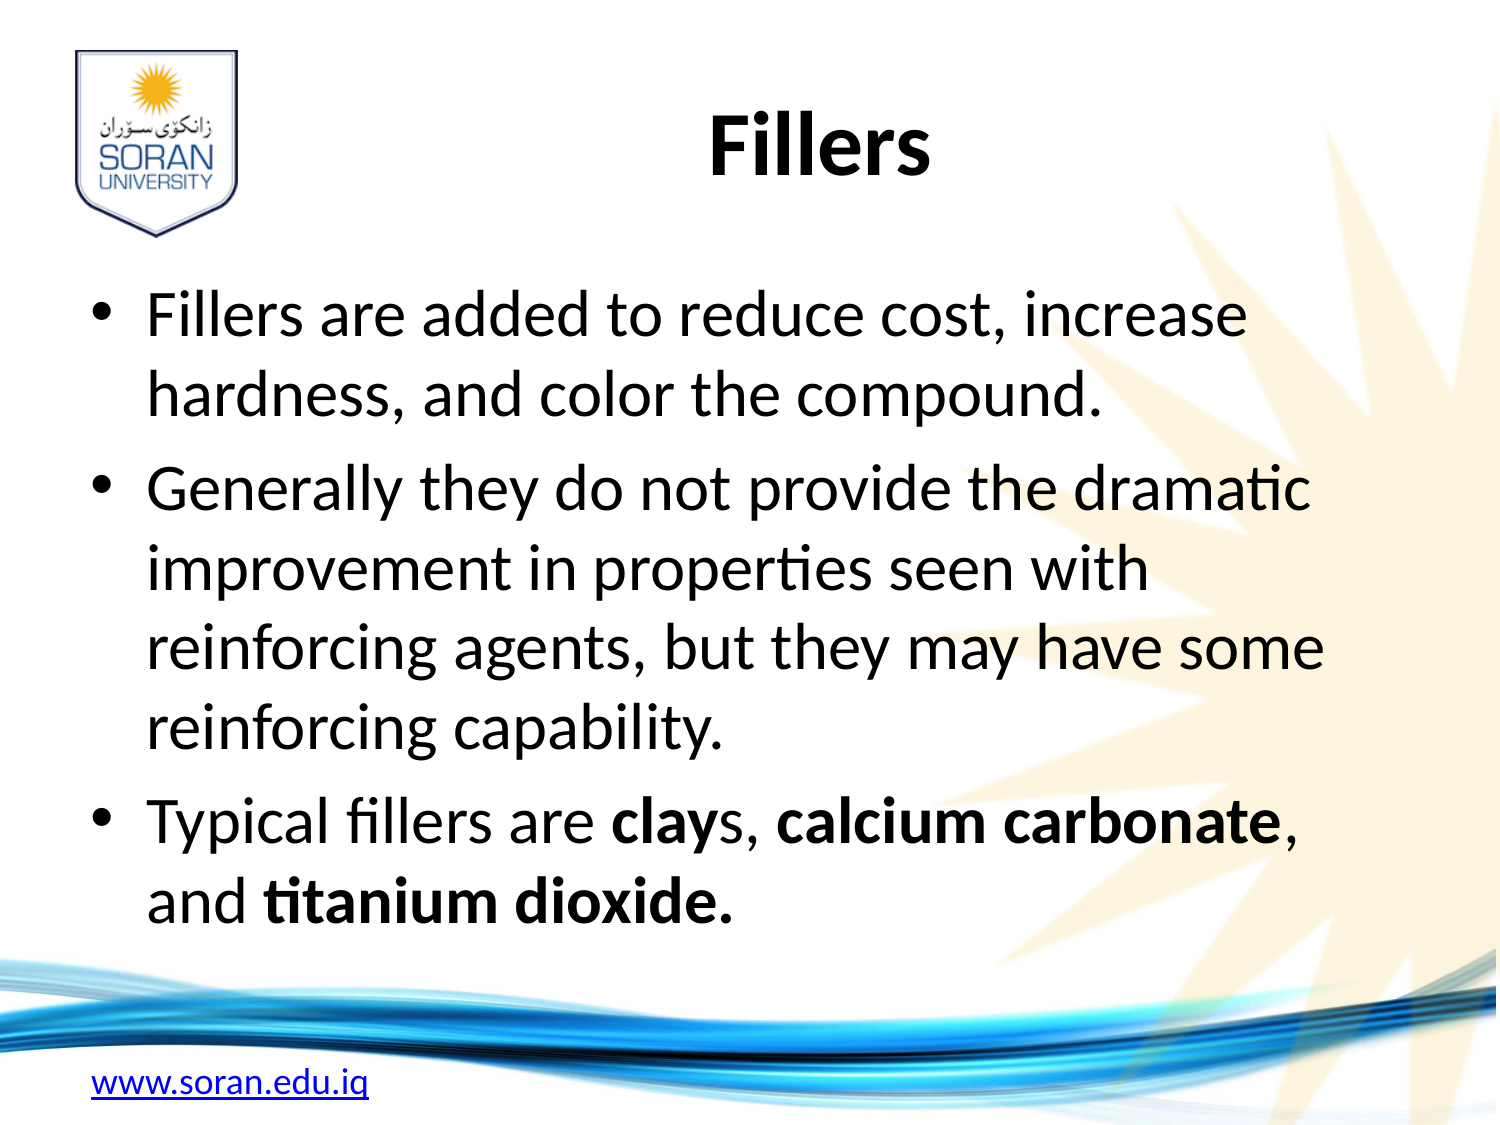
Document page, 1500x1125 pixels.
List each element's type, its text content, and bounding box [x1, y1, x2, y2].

picture [0, 99, 1500, 1125]
title Fillers [75, 45, 1425, 233]
picture [75, 233, 238, 238]
list Fillers are added to reduce cost, increase hardness, and color the compound. Generally they do not provide the dramatic improvement in properties seen with reinforcing agents, but they may have some reinforcing capability. Typical fillers are clays, calcium carbonate, and titanium dioxide. [75, 262, 1425, 1005]
